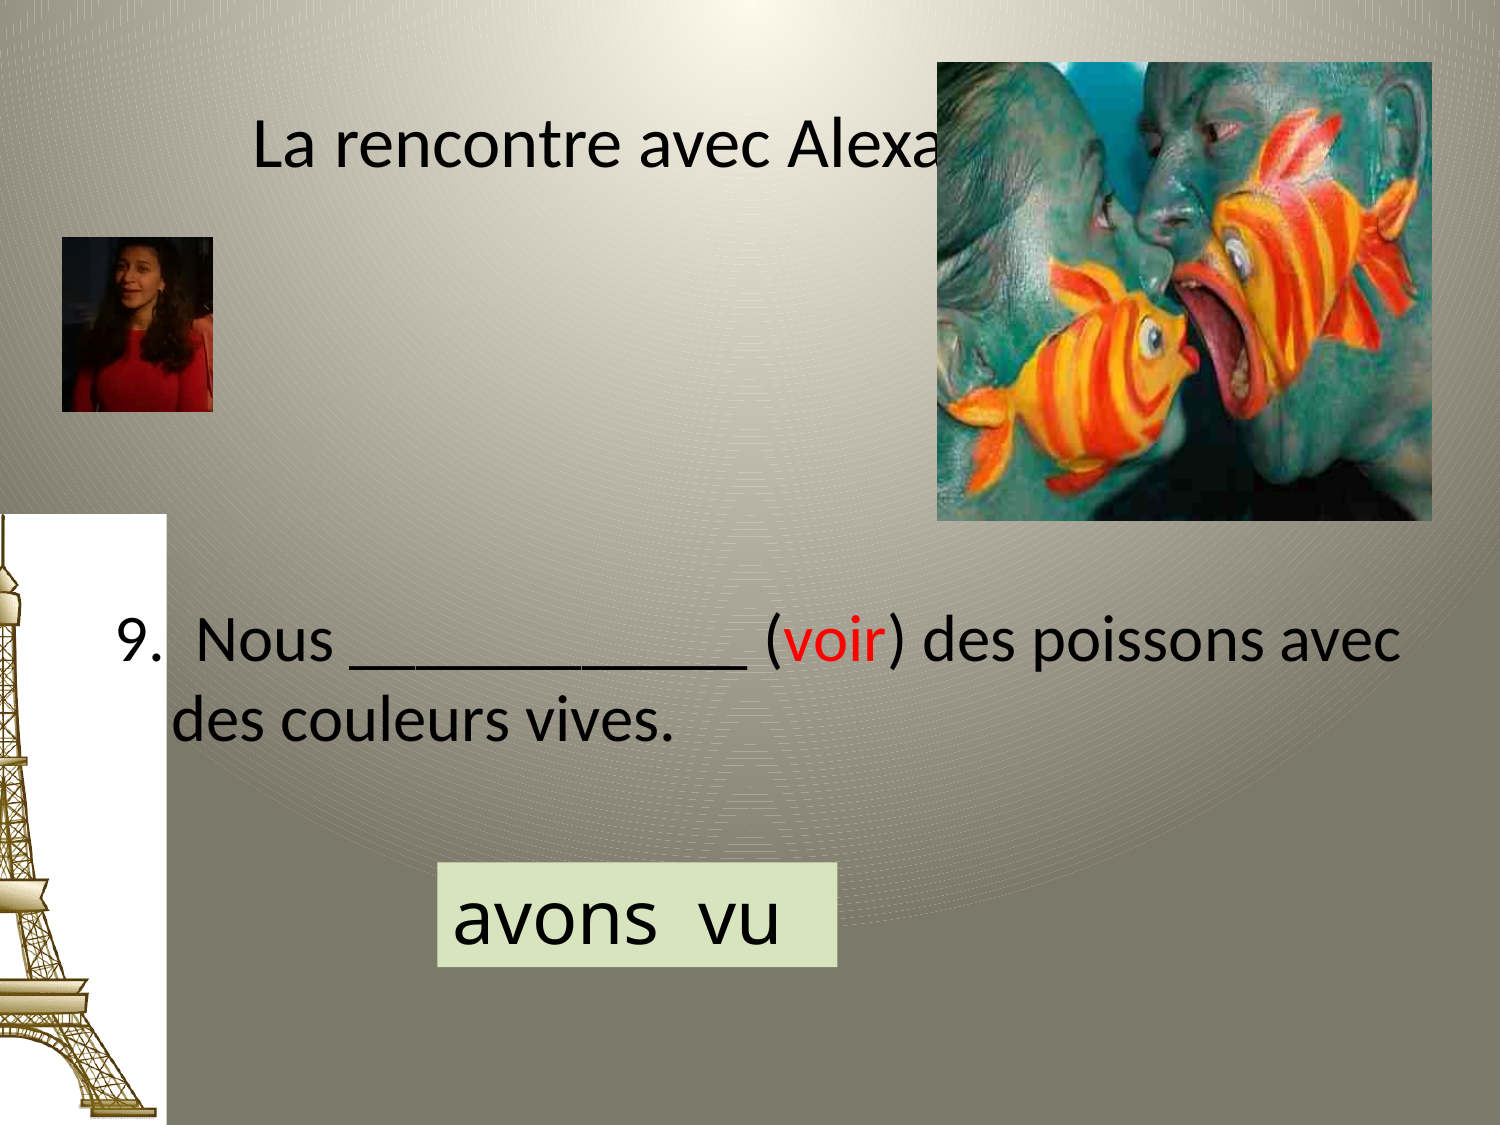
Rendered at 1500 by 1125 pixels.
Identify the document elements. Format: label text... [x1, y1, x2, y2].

picture [62, 237, 213, 412]
text_box avons vu [437, 862, 838, 968]
picture [937, 62, 1432, 521]
picture [0, 514, 167, 1125]
title La rencontre avec Alexandre [235, 45, 1100, 233]
list 9. Nous ____________ (voir) des poissons avec des couleurs vives. [99, 587, 1425, 813]
